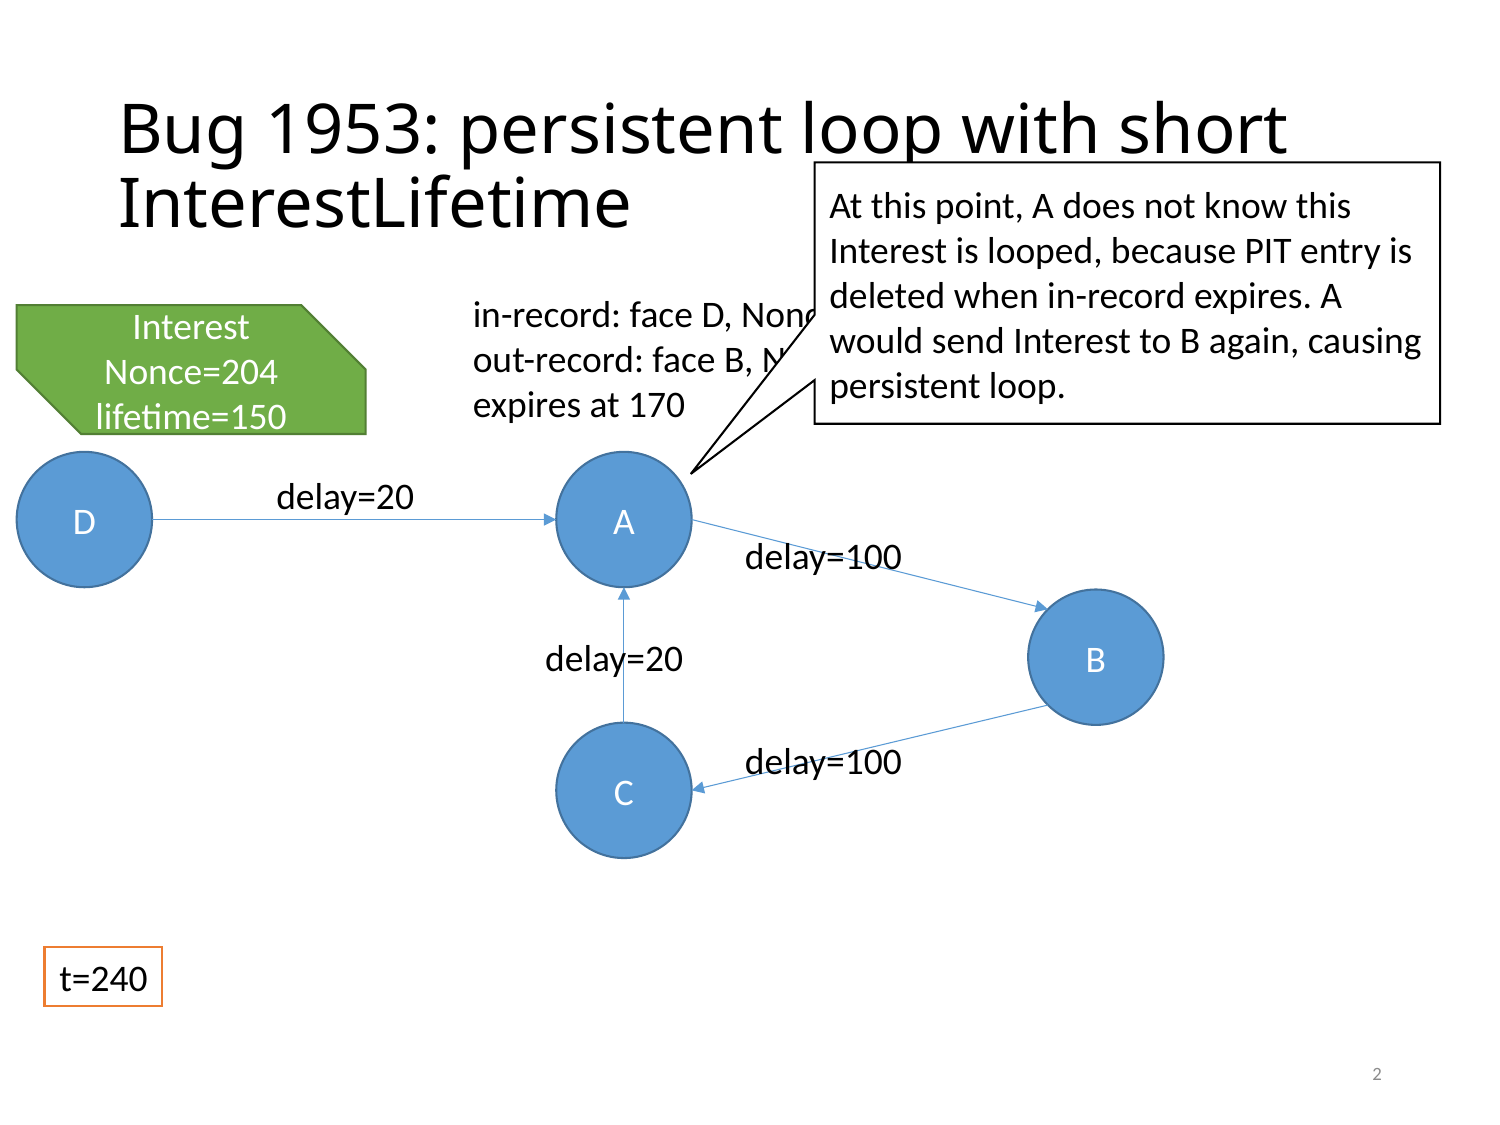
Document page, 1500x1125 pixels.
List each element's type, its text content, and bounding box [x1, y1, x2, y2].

text_box t=240 [43, 946, 163, 1007]
text_box Interest Nonce=204 lifetime=150 [15, 304, 367, 436]
text_box in-record: face D, Nonce 204 out-record: face B, Nonce 204 expires at 170 [458, 282, 813, 432]
slide_number 2 [1059, 1042, 1397, 1103]
text_box At this point, A does not know this Interest is looped, because PIT entry is deleted when in-record expires. A would send Interest to B again, causing persistent loop. [690, 161, 1442, 475]
title Bug 1953: persistent loop with short InterestLifetime [103, 59, 1397, 278]
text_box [691, 704, 1048, 791]
text_box delay=20 [530, 626, 623, 687]
text_box C [555, 721, 693, 860]
text_box delay=20 [261, 464, 430, 519]
text_box delay=20 [261, 520, 430, 525]
text_box D [15, 450, 154, 589]
text_box delay=20 [625, 626, 699, 687]
text_box in-record: face D, Nonce 204 out-record: face B, Nonce 204 expires at 170 [750, 384, 941, 432]
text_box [691, 519, 1048, 610]
text_box A [555, 450, 693, 589]
text_box B [1027, 588, 1165, 726]
